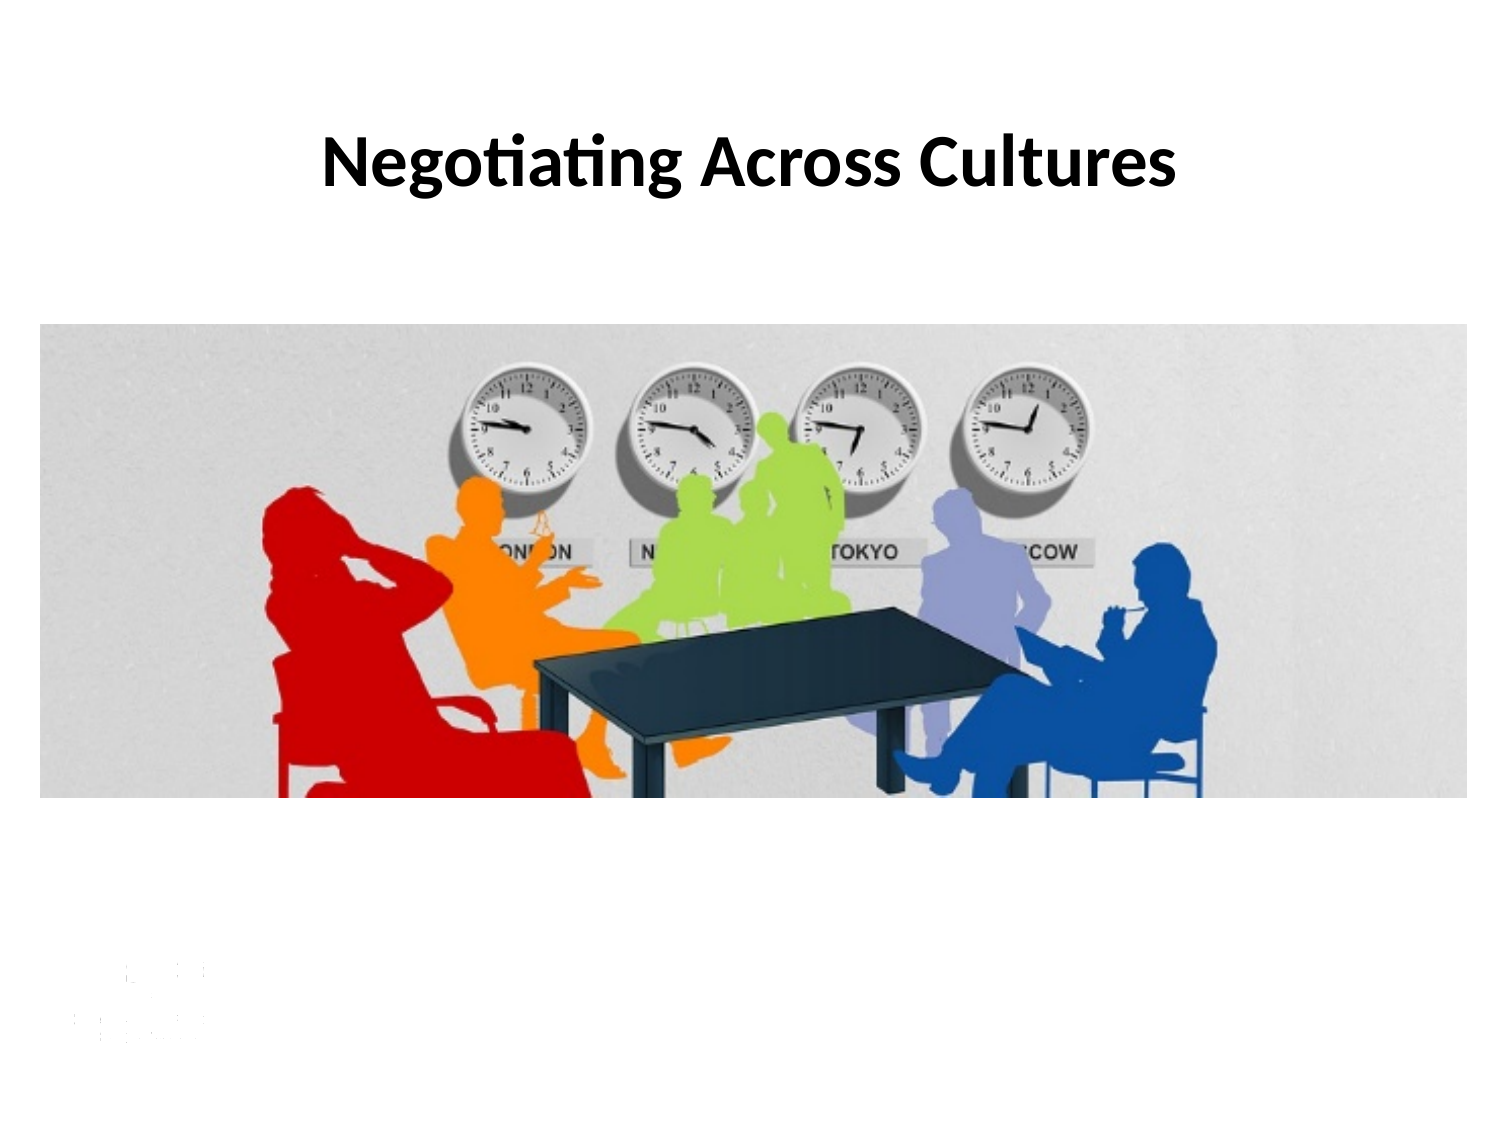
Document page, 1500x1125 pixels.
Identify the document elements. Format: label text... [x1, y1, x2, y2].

text_box Negotiating Across Cultures [0, 62, 1500, 251]
picture [40, 323, 1468, 799]
picture [60, 949, 230, 1056]
